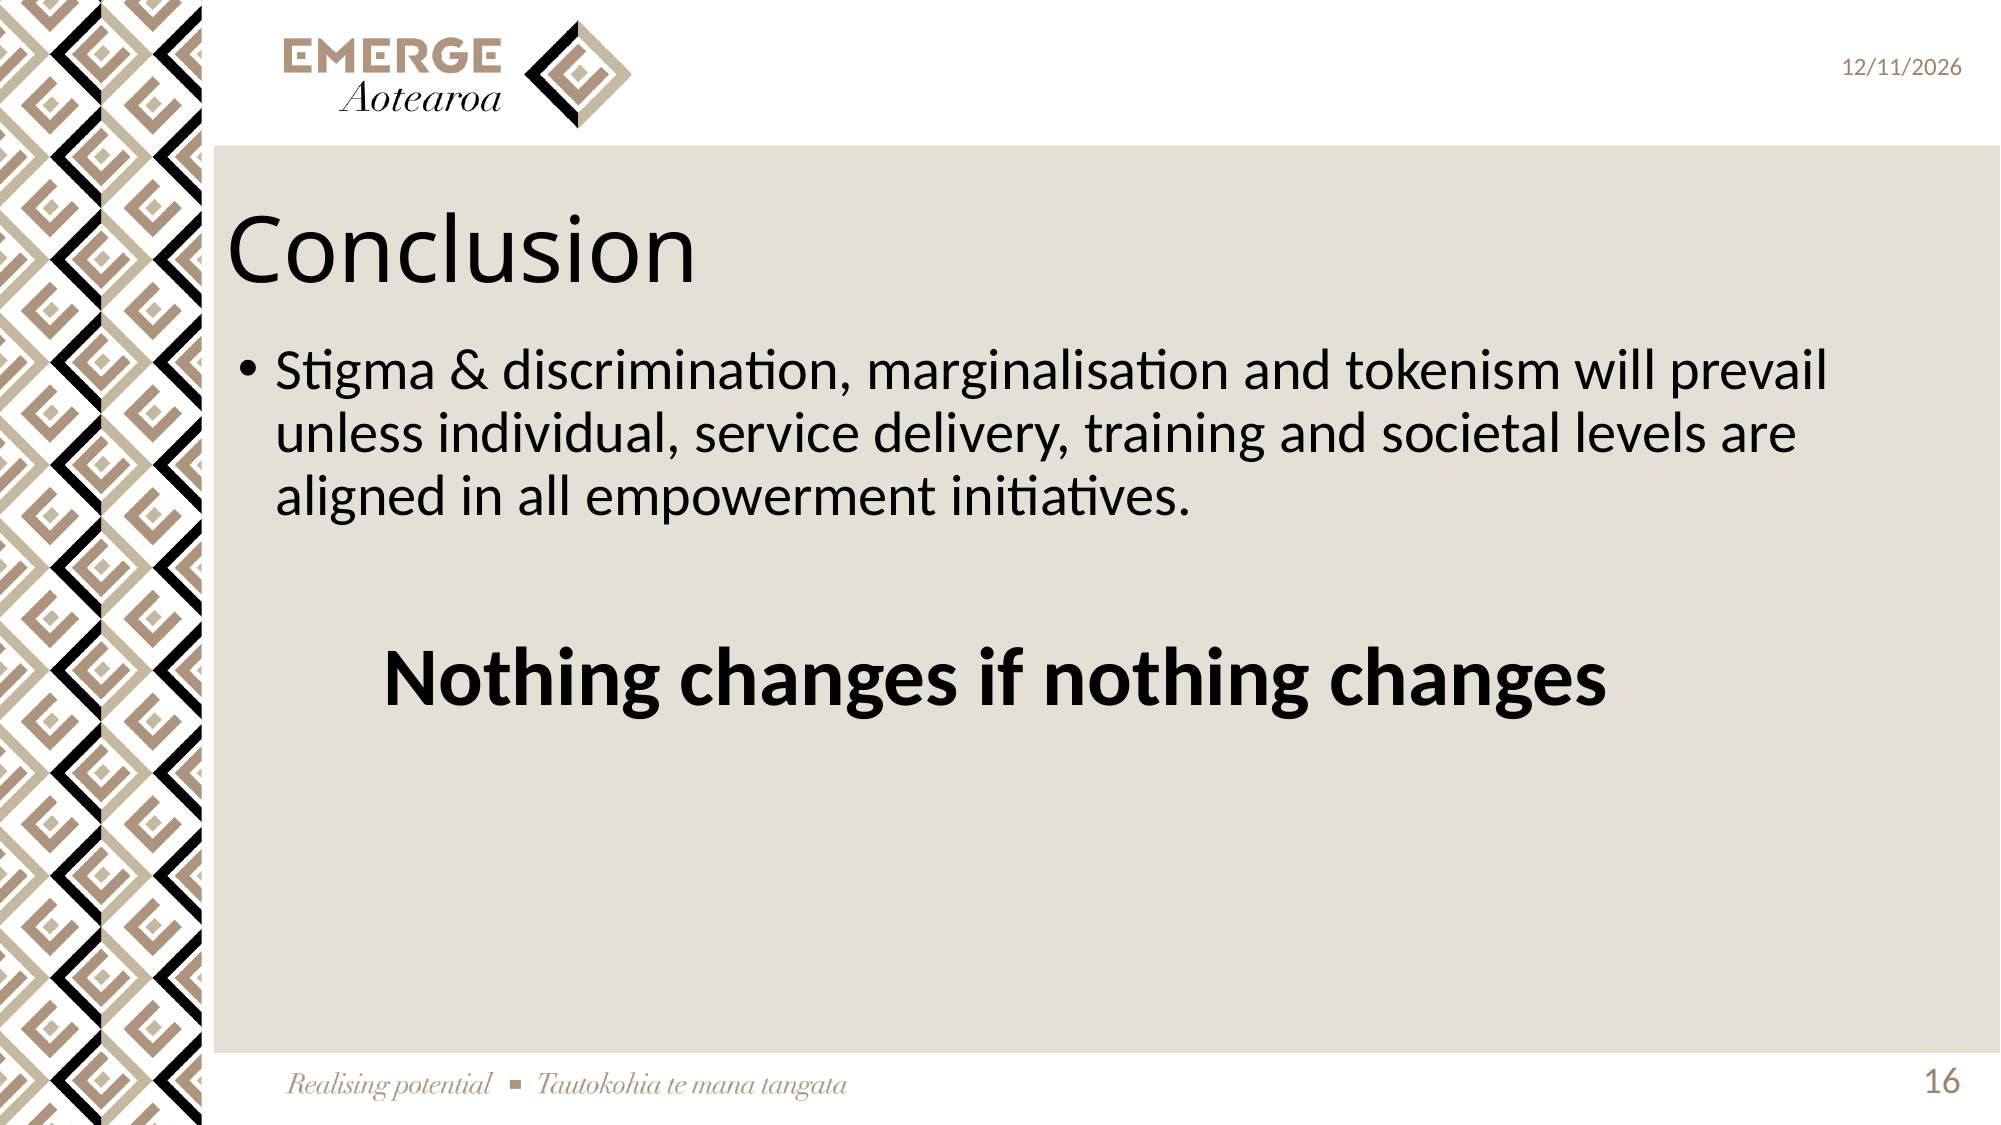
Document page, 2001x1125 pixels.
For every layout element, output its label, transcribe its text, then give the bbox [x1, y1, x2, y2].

title Conclusion [210, 143, 1936, 362]
list Stigma & discrimination, marginalisation and tokenism will prevail unless individual, service delivery, training and societal levels are aligned in all empowerment initiatives. Nothing changes if nothing changes [222, 332, 1911, 1046]
picture [281, 20, 632, 131]
picture [0, 0, 202, 1125]
picture [285, 1053, 864, 1101]
